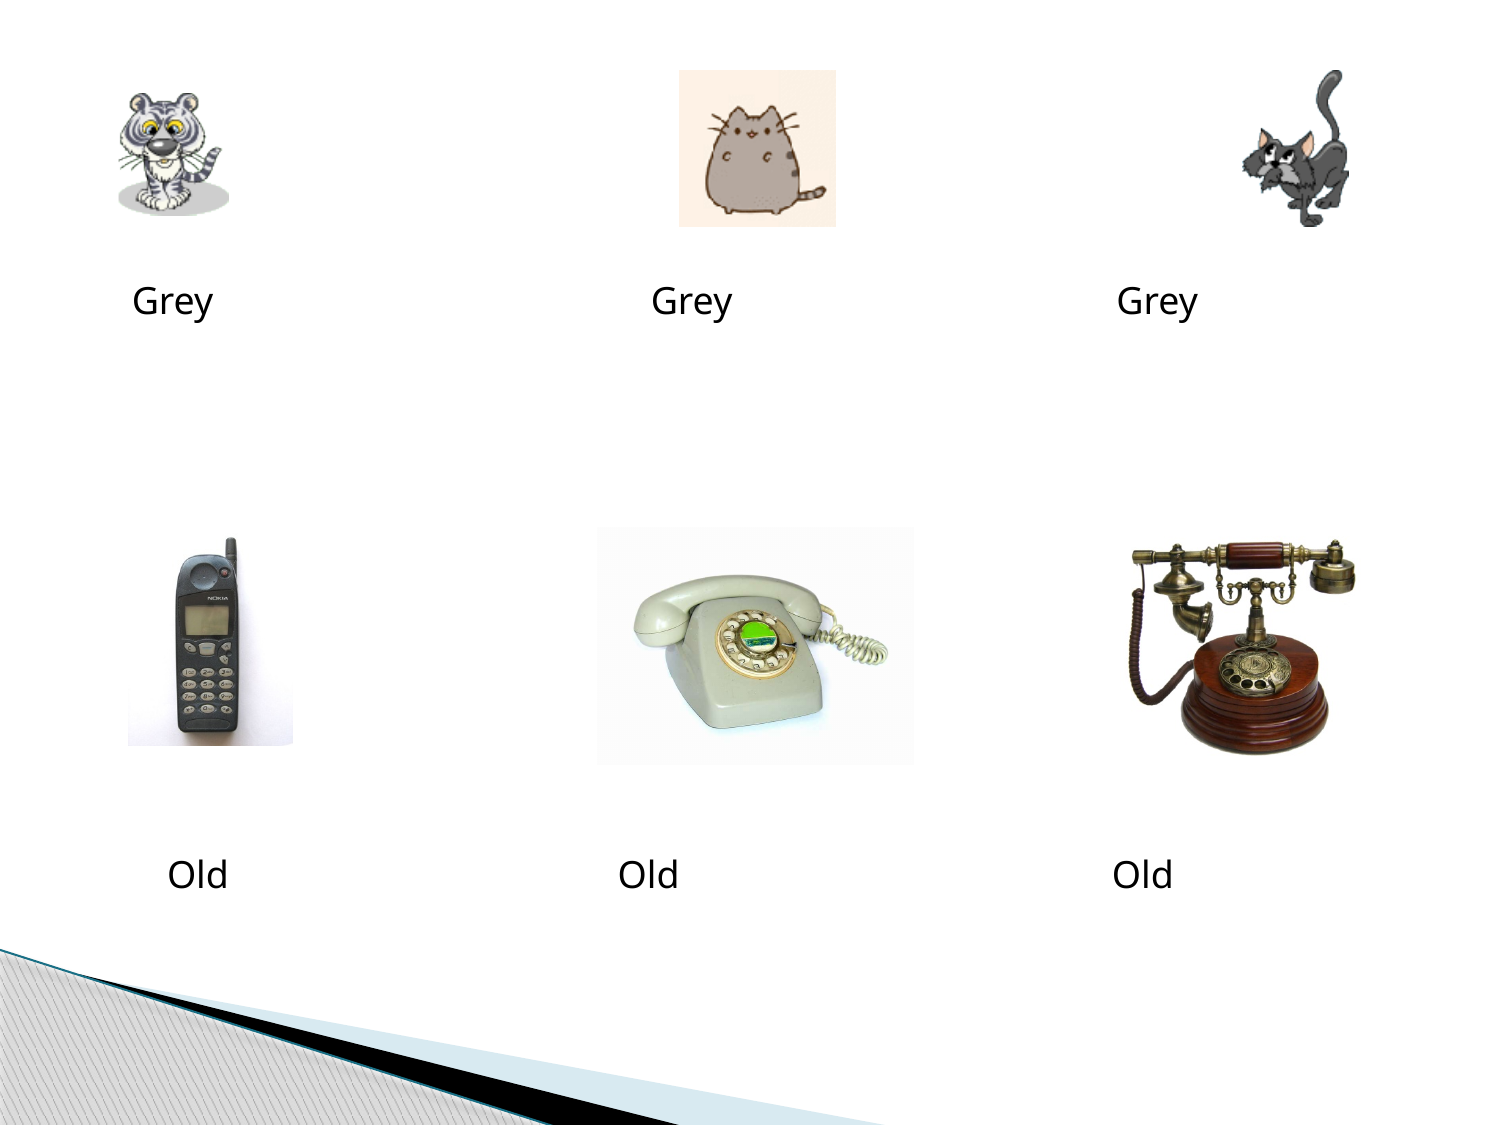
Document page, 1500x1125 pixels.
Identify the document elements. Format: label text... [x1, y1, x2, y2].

text_box Old ▶▶ Older ▶▶▶ The Oldest [152, 843, 1395, 904]
picture [597, 527, 915, 765]
picture [116, 93, 229, 216]
text_box Grey ▶▶ Greyer ▶▶▶ The Greyest [117, 269, 1430, 330]
picture [679, 70, 837, 227]
picture [128, 527, 294, 747]
picture [1054, 503, 1430, 786]
picture [1241, 70, 1349, 227]
